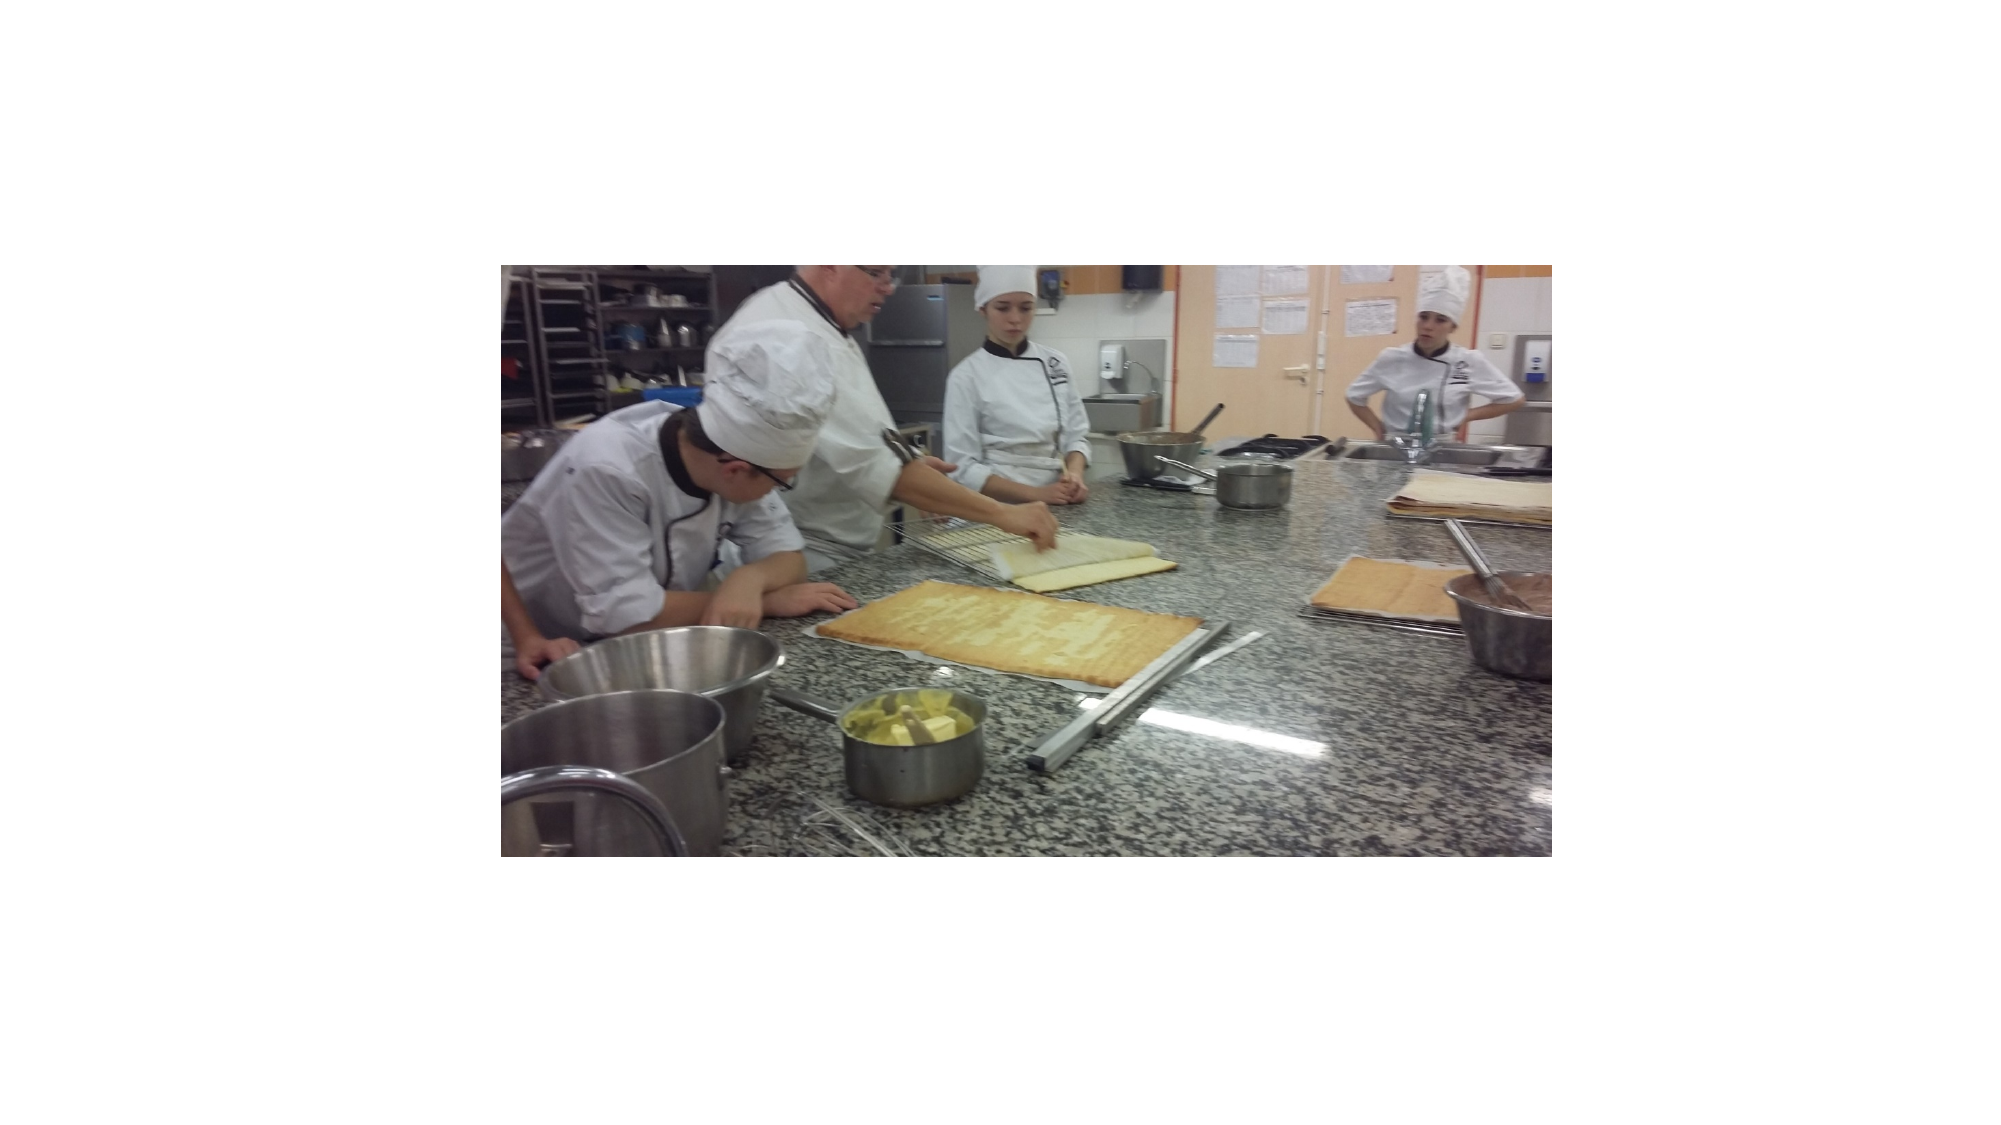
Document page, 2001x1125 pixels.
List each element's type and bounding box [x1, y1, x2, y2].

picture [501, 265, 1552, 857]
